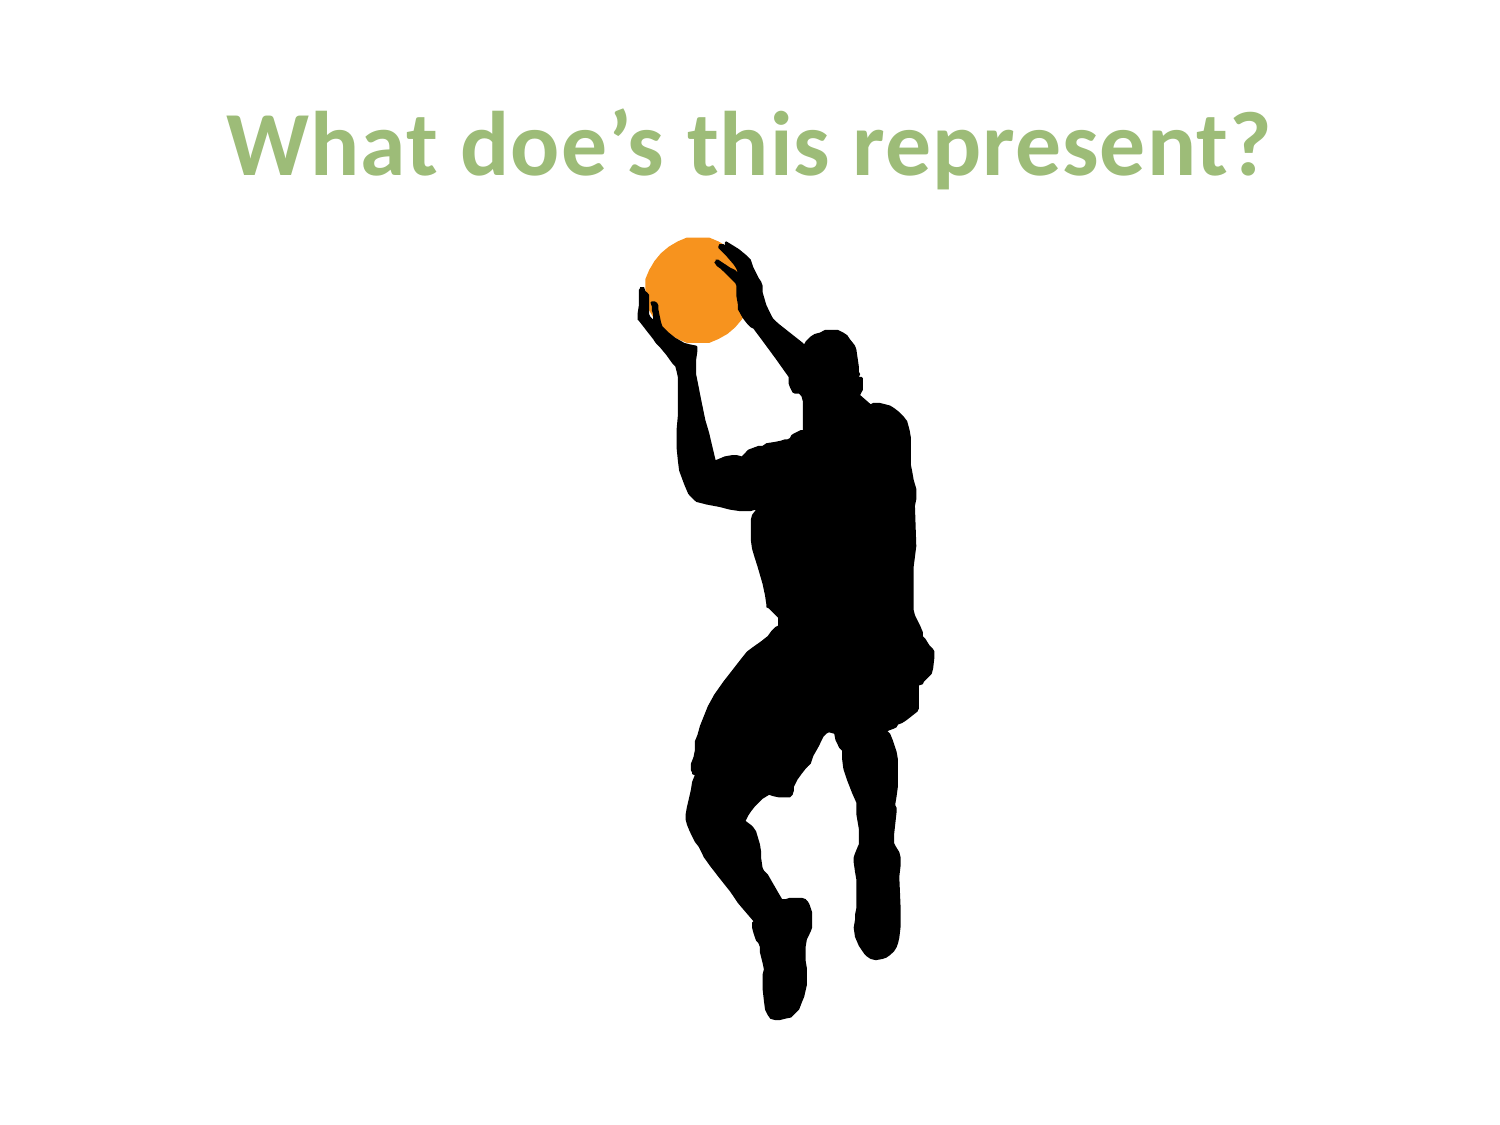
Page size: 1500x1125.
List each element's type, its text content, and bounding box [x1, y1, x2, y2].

title What doe’s this represent? [75, 45, 1425, 233]
picture [637, 237, 935, 1021]
